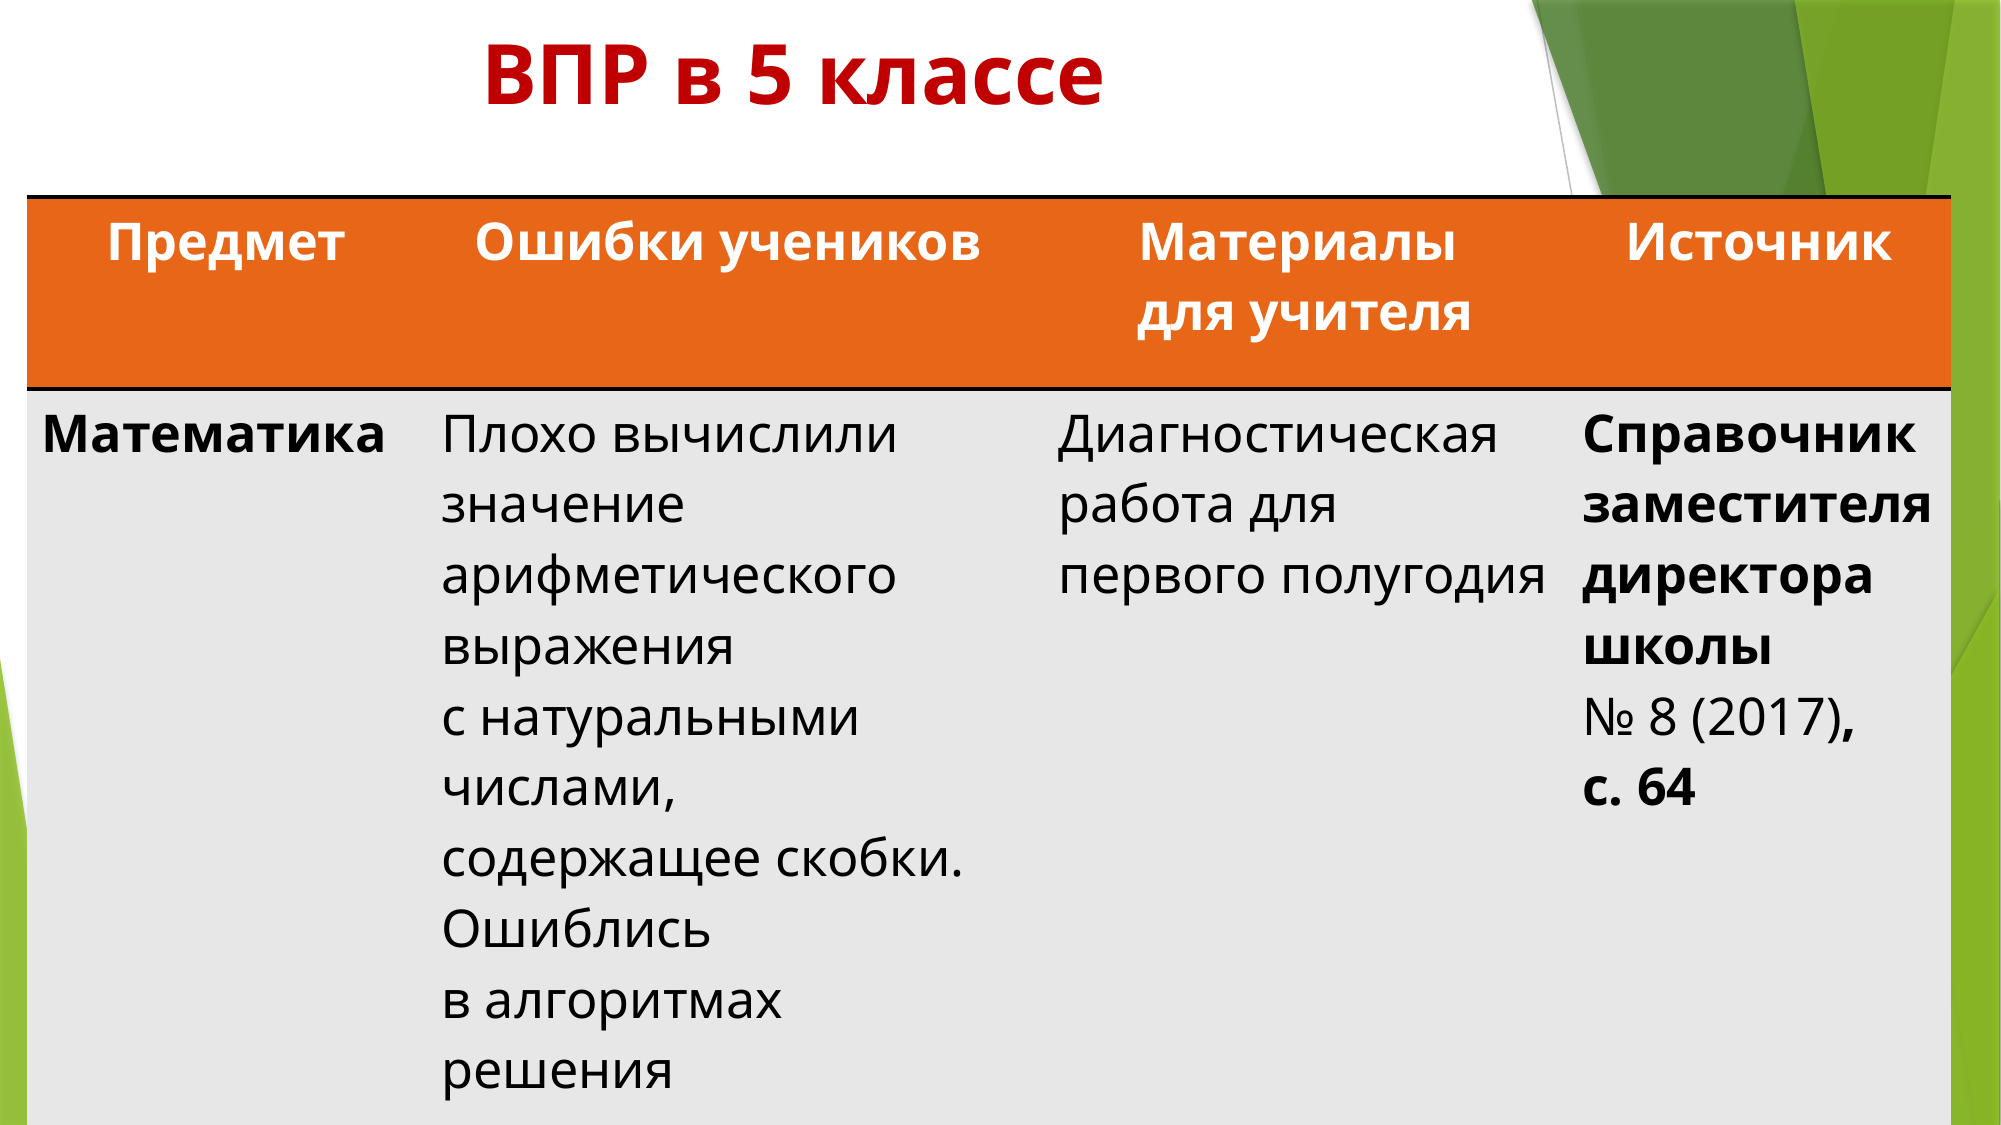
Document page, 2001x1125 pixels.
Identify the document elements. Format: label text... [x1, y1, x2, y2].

table_cell Математика [27, 391, 426, 1125]
table_header Источник [1567, 199, 1951, 387]
title ВПР в 5 классе [36, 14, 1551, 195]
table_header Ошибки учеников [426, 199, 1044, 387]
table_cell Плохо вычислили значение арифметического выражения с натуральными числами, содержащее скобки. Ошиблись в алгоритмах решения практических задач [426, 391, 1044, 1125]
table_header Материалы для учителя [1044, 199, 1567, 387]
table_cell Диагностическая работа для первого полугодия [1044, 391, 1567, 1125]
table_cell Справочник заместителя директора школы № 8 (2017), с. 64 [1567, 391, 1951, 1125]
table_header Предмет [27, 199, 426, 387]
